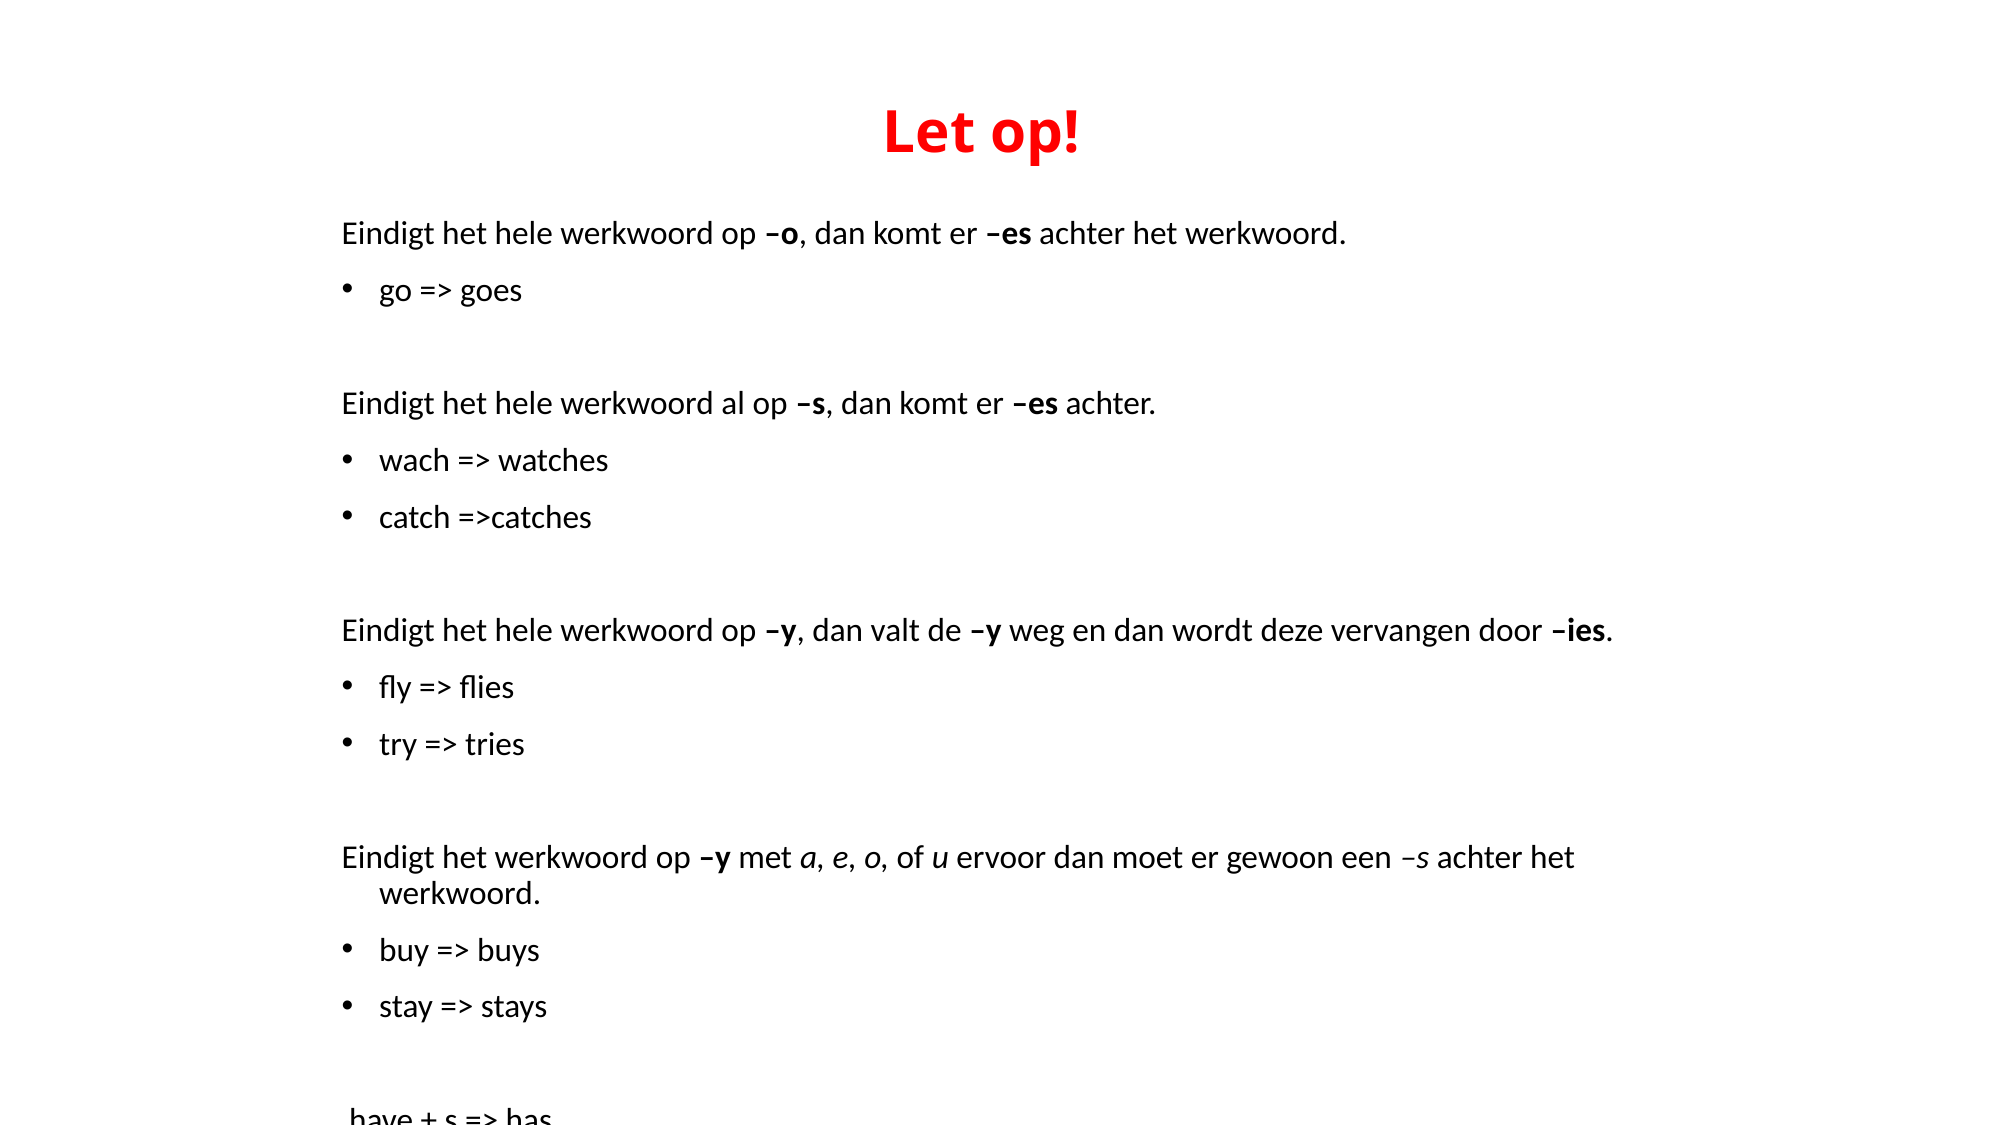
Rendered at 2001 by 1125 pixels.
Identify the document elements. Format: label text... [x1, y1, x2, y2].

list Eindigt het hele werkwoord op –o, dan komt er –es achter het werkwoord. go => goes Eindigt het hele werkwoord al op –s, dan komt er –es achter. wach => watches catch =>catches Eindigt het hele werkwoord op –y, dan valt de –y weg en dan wordt deze vervangen door –ies. fly => flies try => tries Eindigt het werkwoord op –y met a, e, o, of u ervoor dan moet er gewoon een –s achter het werkwoord. buy => buys stay => stays have + s => has [326, 208, 1686, 1035]
title Let op! [137, 59, 1826, 209]
